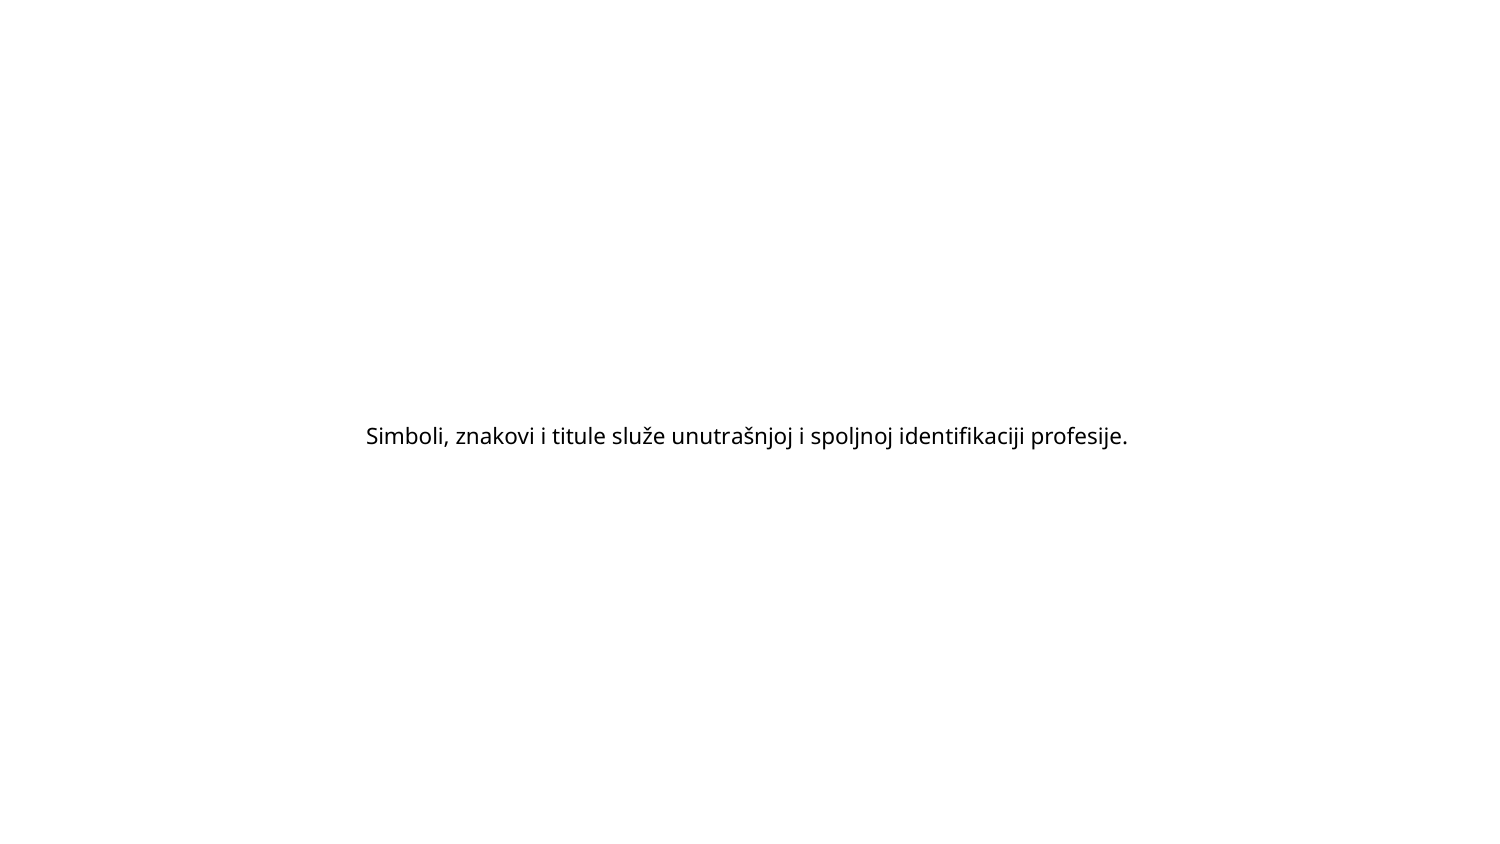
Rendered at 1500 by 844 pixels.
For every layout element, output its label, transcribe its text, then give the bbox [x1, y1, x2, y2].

title Simboli, znakovi i titule služe unutrašnjoj i spoljnoj identifikaciji profesije. [51, 352, 1449, 491]
